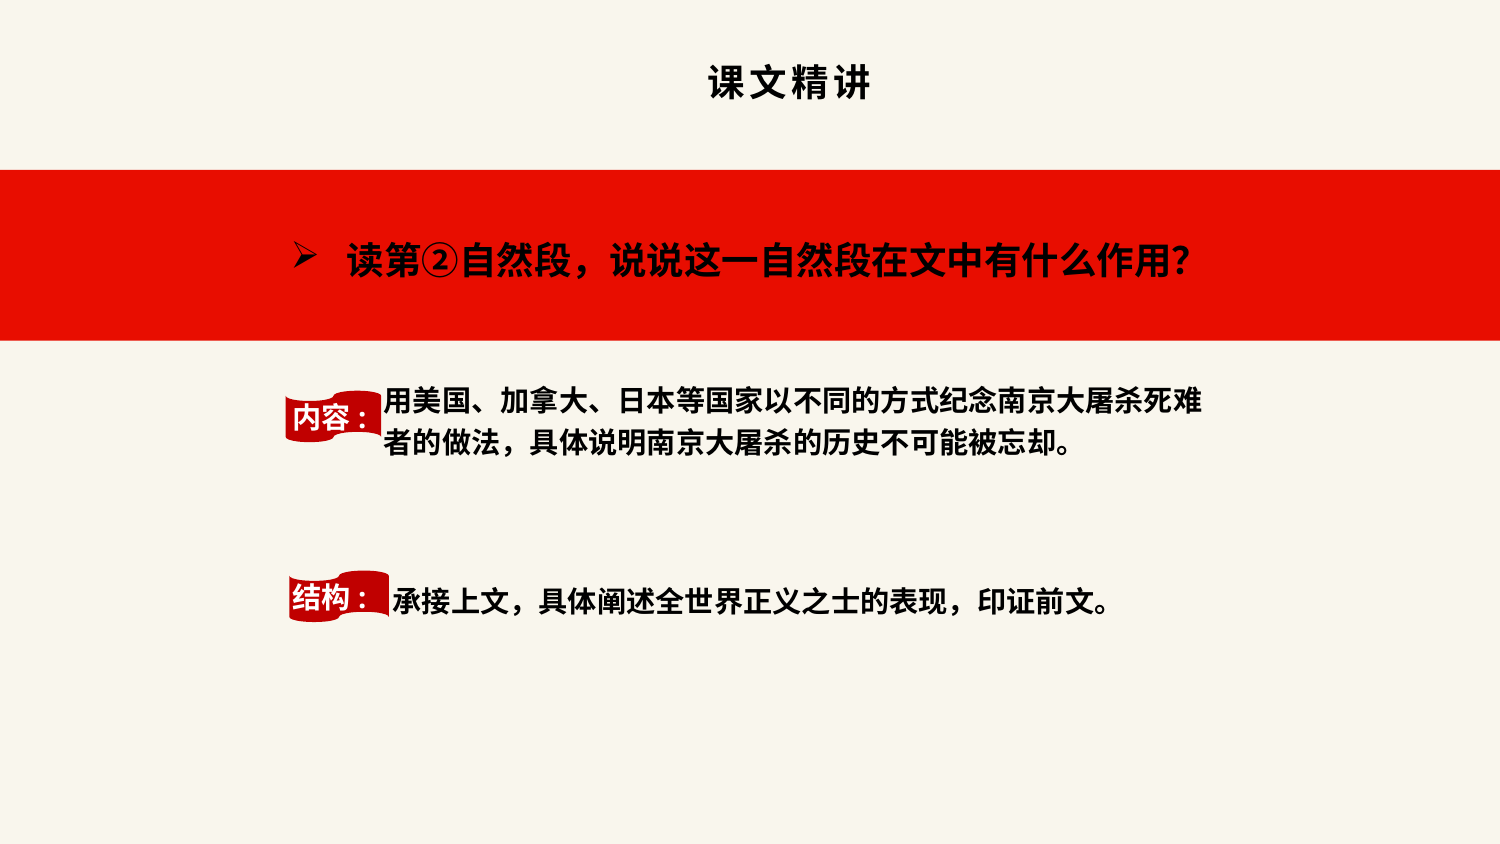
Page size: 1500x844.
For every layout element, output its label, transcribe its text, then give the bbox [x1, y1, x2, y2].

text_box 内容: [281, 393, 380, 440]
text_box [287, 440, 332, 444]
text_box 读第②自然段，说说这一自然段在文中有什么作用？ [279, 222, 1217, 288]
text_box [334, 389, 372, 393]
text_box 用美国、加拿大、日本等国家以不同的方式纪念南京大屠杀死难者的做法，具体说明南京大屠杀的历史不可能被忘却。 [372, 370, 1236, 466]
text_box [0, 169, 1500, 342]
text_box 结构: [281, 574, 371, 621]
text_box 课文精讲 [696, 57, 912, 111]
text_box 承接上文，具体阐述全世界正义之士的表现，印证前文。 [381, 570, 1115, 624]
text_box [338, 569, 390, 621]
